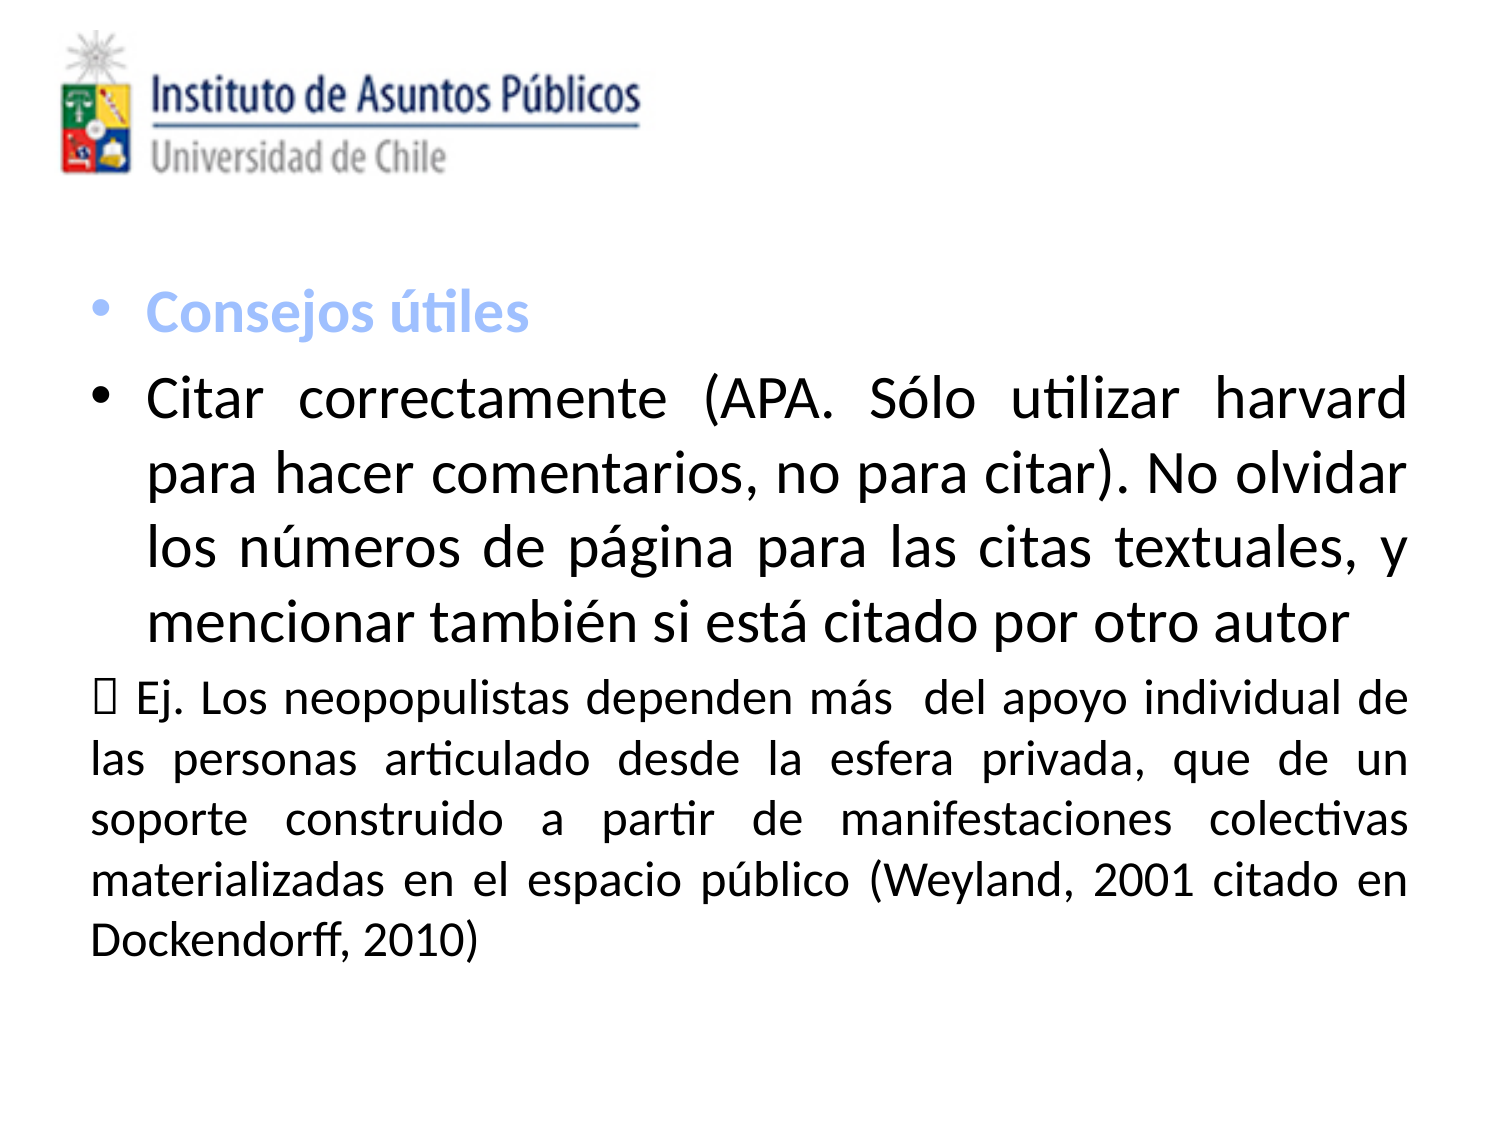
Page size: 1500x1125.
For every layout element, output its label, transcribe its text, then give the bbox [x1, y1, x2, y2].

picture [29, 30, 705, 209]
list Consejos útiles Citar correctamente (APA. Sólo utilizar harvard para hacer comentarios, no para citar). No olvidar los números de página para las citas textuales, y mencionar también si está citado por otro autor  Ej. Los neopopulistas dependen más del apoyo individual de las personas articulado desde la esfera privada, que de un soporte construido a partir de manifestaciones colectivas materializadas en el espacio público (Weyland, 2001 citado en Dockendorff, 2010) [75, 262, 1425, 1005]
